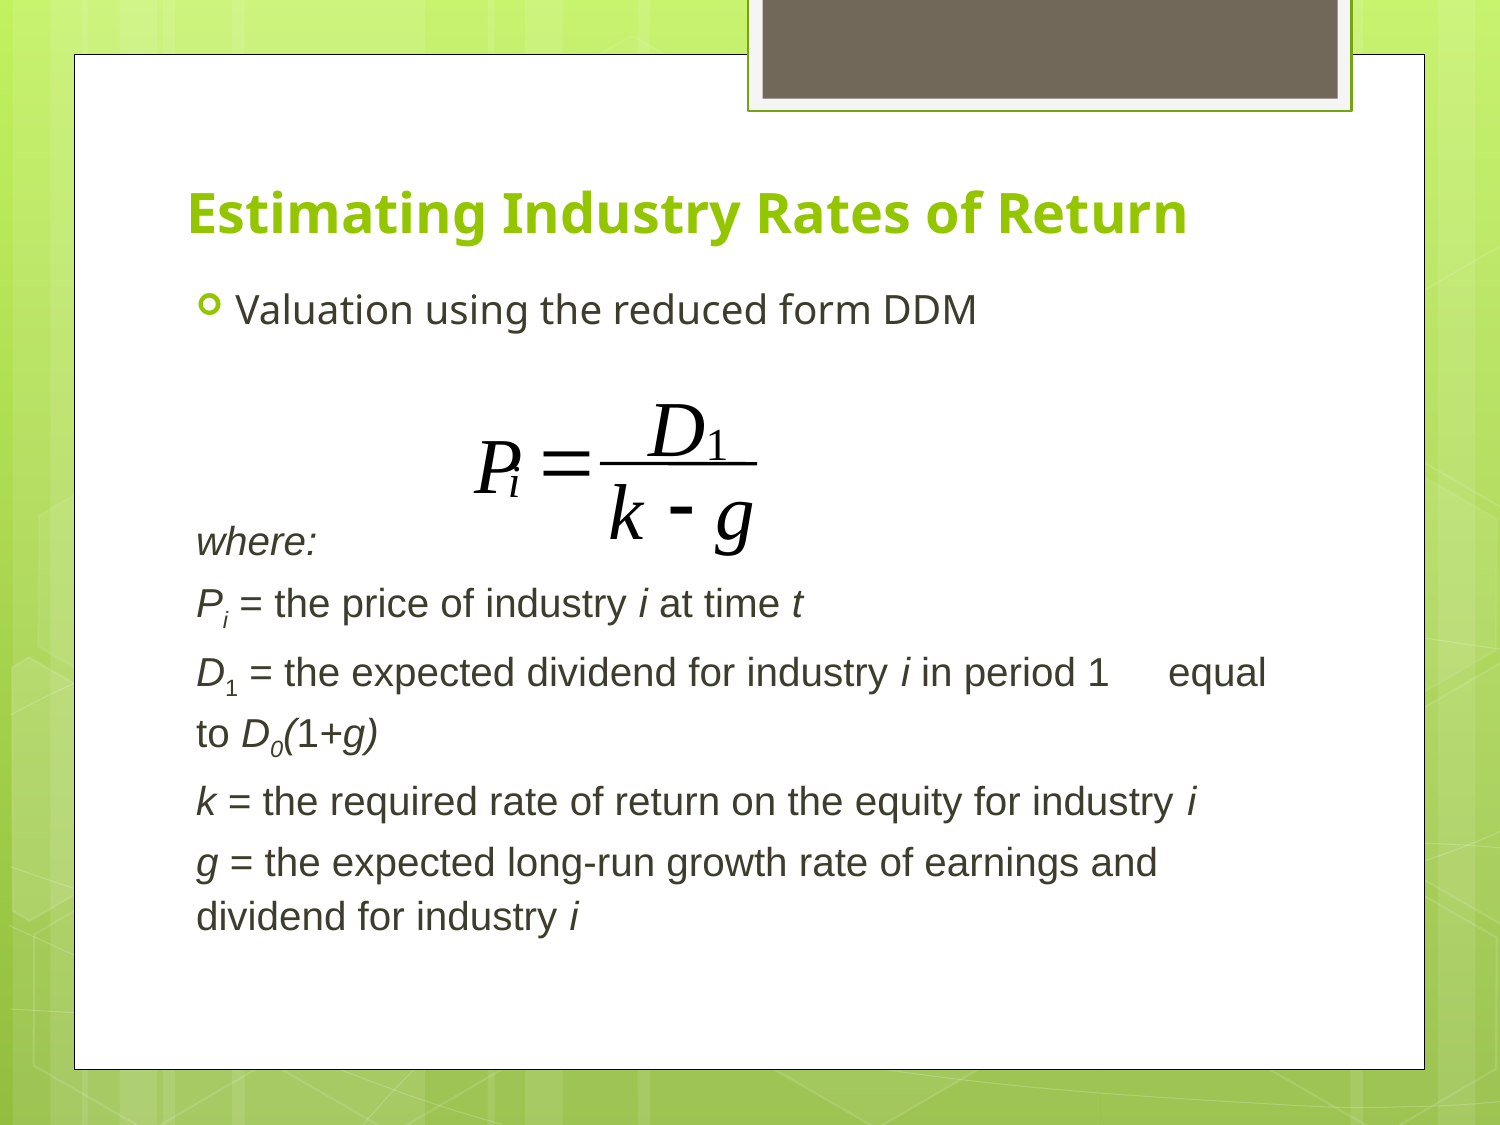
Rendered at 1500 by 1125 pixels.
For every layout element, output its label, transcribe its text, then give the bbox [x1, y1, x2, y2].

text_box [474, 377, 758, 547]
list Valuation using the reduced form DDM where: Pi = the price of industry i at time t D1 = the expected dividend for industry i in period 1 equal to D0(1+g) k = the required rate of return on the equity for industry i g = the expected long-run growth rate of earnings and dividend for industry i [171, 276, 1283, 957]
title Estimating Industry Rates of Return [171, 168, 1324, 252]
